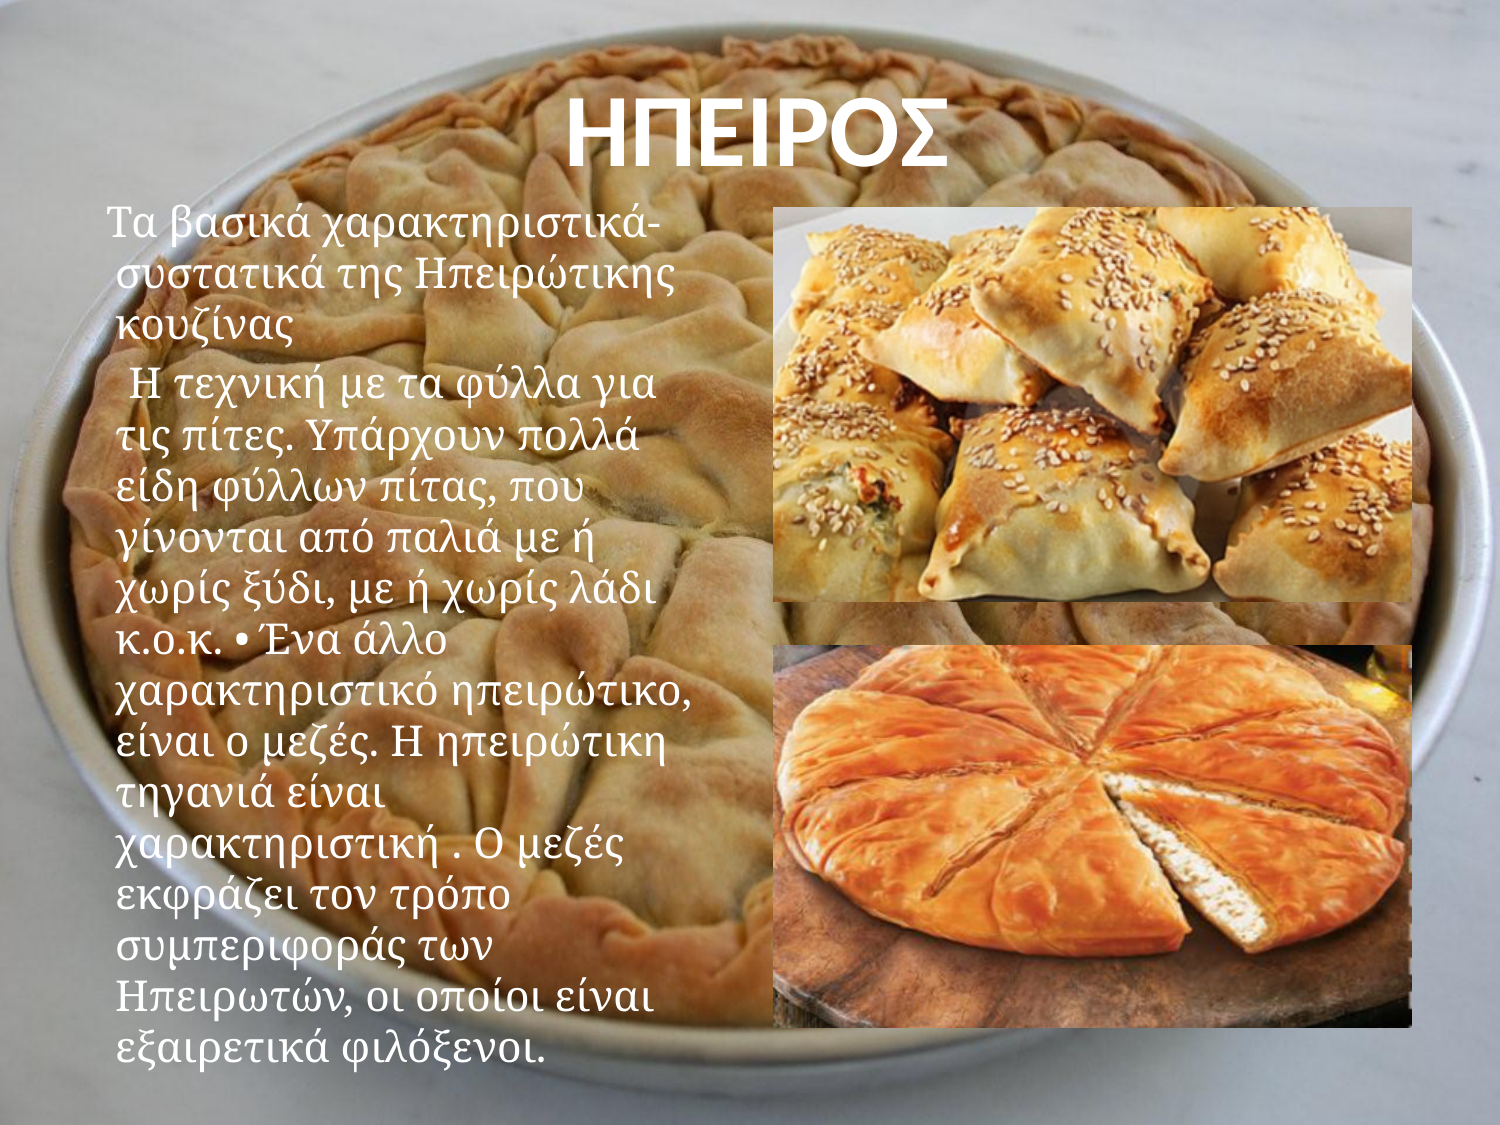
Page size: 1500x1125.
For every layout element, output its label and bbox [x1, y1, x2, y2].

list [773, 207, 1412, 603]
picture [0, 0, 1500, 1125]
list [773, 644, 1412, 1029]
